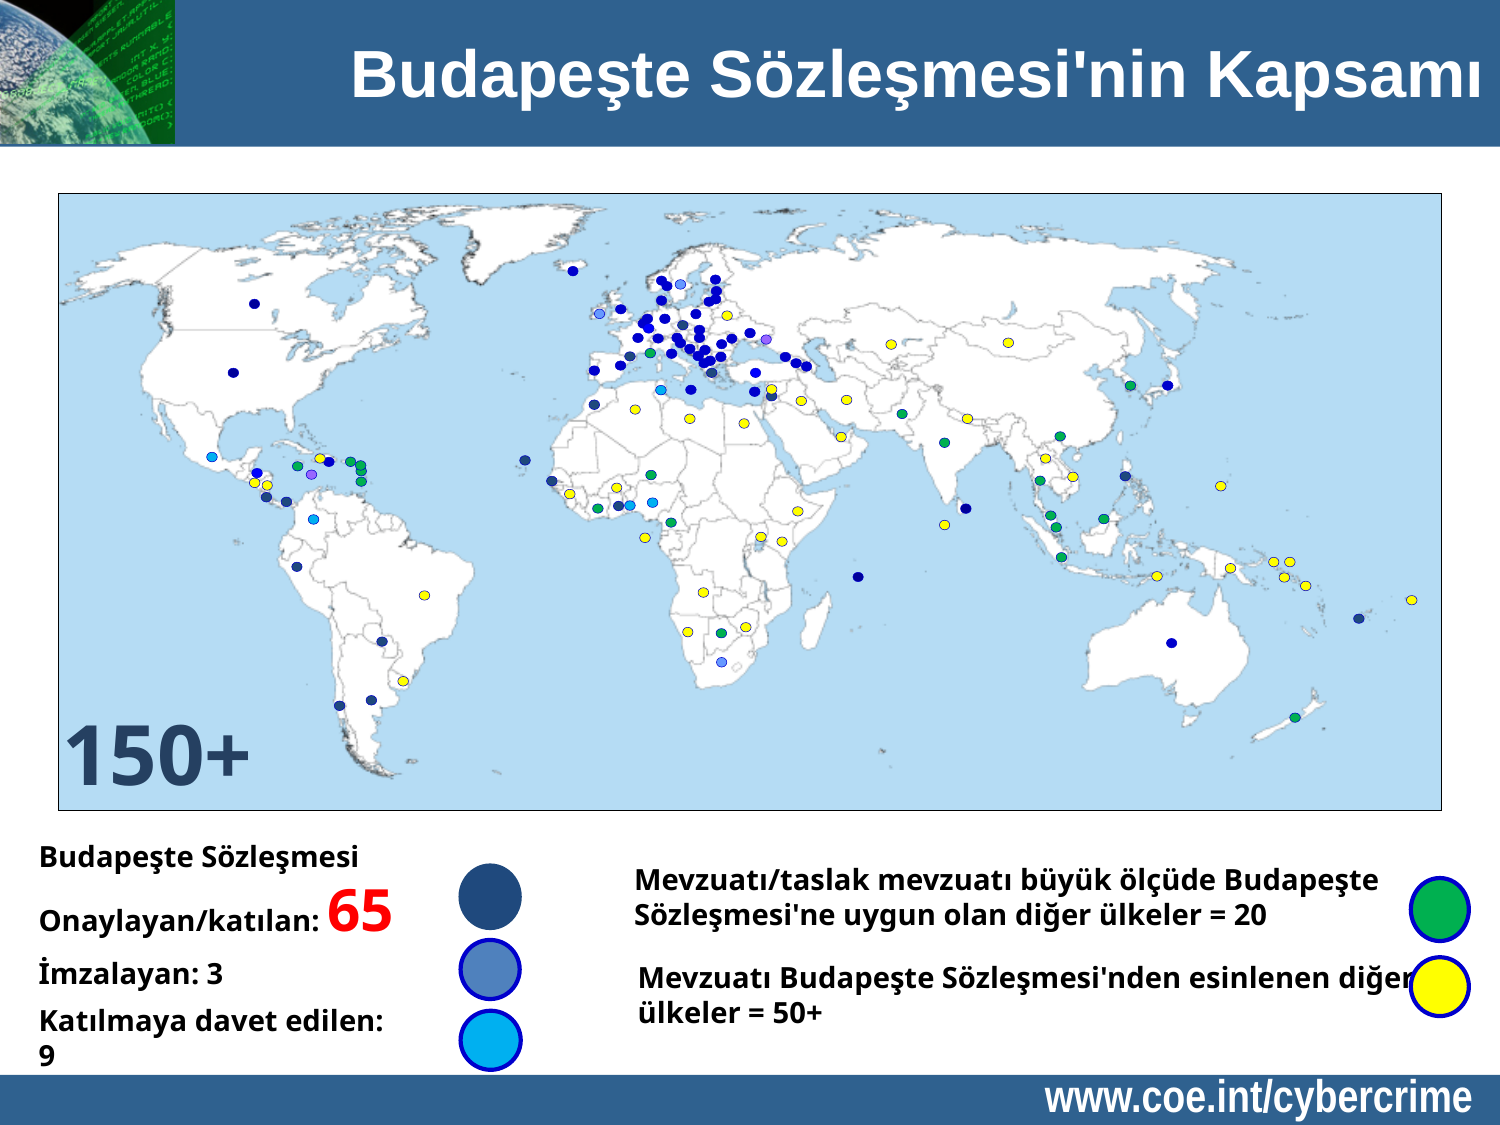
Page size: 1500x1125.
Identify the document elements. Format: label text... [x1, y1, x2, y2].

text_box [1408, 875, 1471, 944]
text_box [58, 193, 1442, 811]
text_box [0, 1073, 1030, 1125]
text_box [458, 937, 522, 1002]
text_box Budapeşte Sözleşmesi Onaylayan/katılan: 65 [23, 830, 477, 948]
text_box Katılmaya davet edilen: 9 [23, 994, 417, 1080]
text_box 150+ [47, 694, 53, 810]
text_box [458, 1008, 523, 1072]
text_box [458, 863, 522, 931]
text_box İmzalayan: 3 [23, 948, 476, 999]
text_box Mevzuatı/taslak mevzuatı büyük ölçüde Budapeşte Sözleşmesi'ne uygun olan diğer ülkeler = 20 [619, 854, 1434, 939]
text_box [1408, 955, 1471, 1019]
text_box www.coe.int/cybercrime [1030, 1059, 1500, 1125]
text_box Budapeşte Sözleşmesi'nin Kapsamı [177, 0, 1500, 149]
text_box Mevzuatı Budapeşte Sözleşmesi'nden esinlenen diğer ülkeler = 50+ [622, 951, 1440, 1037]
text_box 130+ [47, 594, 53, 694]
picture [0, 0, 175, 144]
